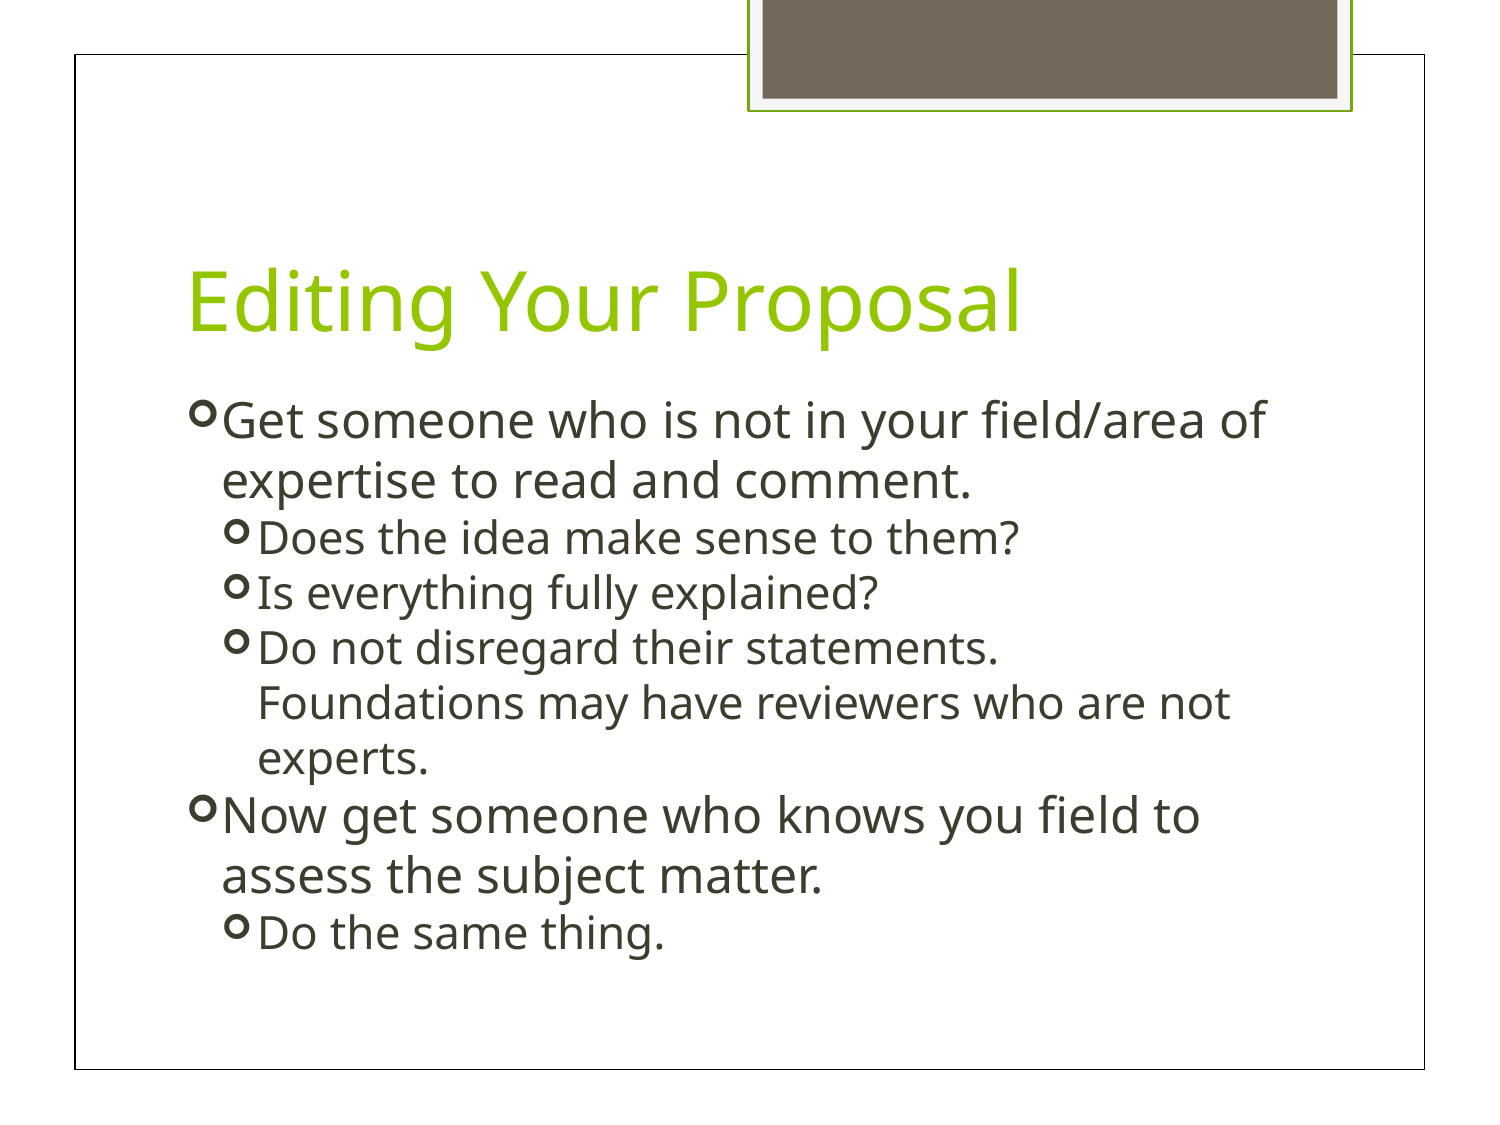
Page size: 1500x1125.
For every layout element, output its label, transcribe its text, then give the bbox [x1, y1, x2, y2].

text_box Editing Your Proposal [171, 168, 1324, 356]
text_box Get someone who is not in your field/area of expertise to read and comment. Does the idea make sense to them? Is everything fully explained? Do not disregard their statements. Foundations may have reviewers who are not experts. Now get someone who knows you field to assess the subject matter. Do the same thing. [171, 381, 1283, 957]
